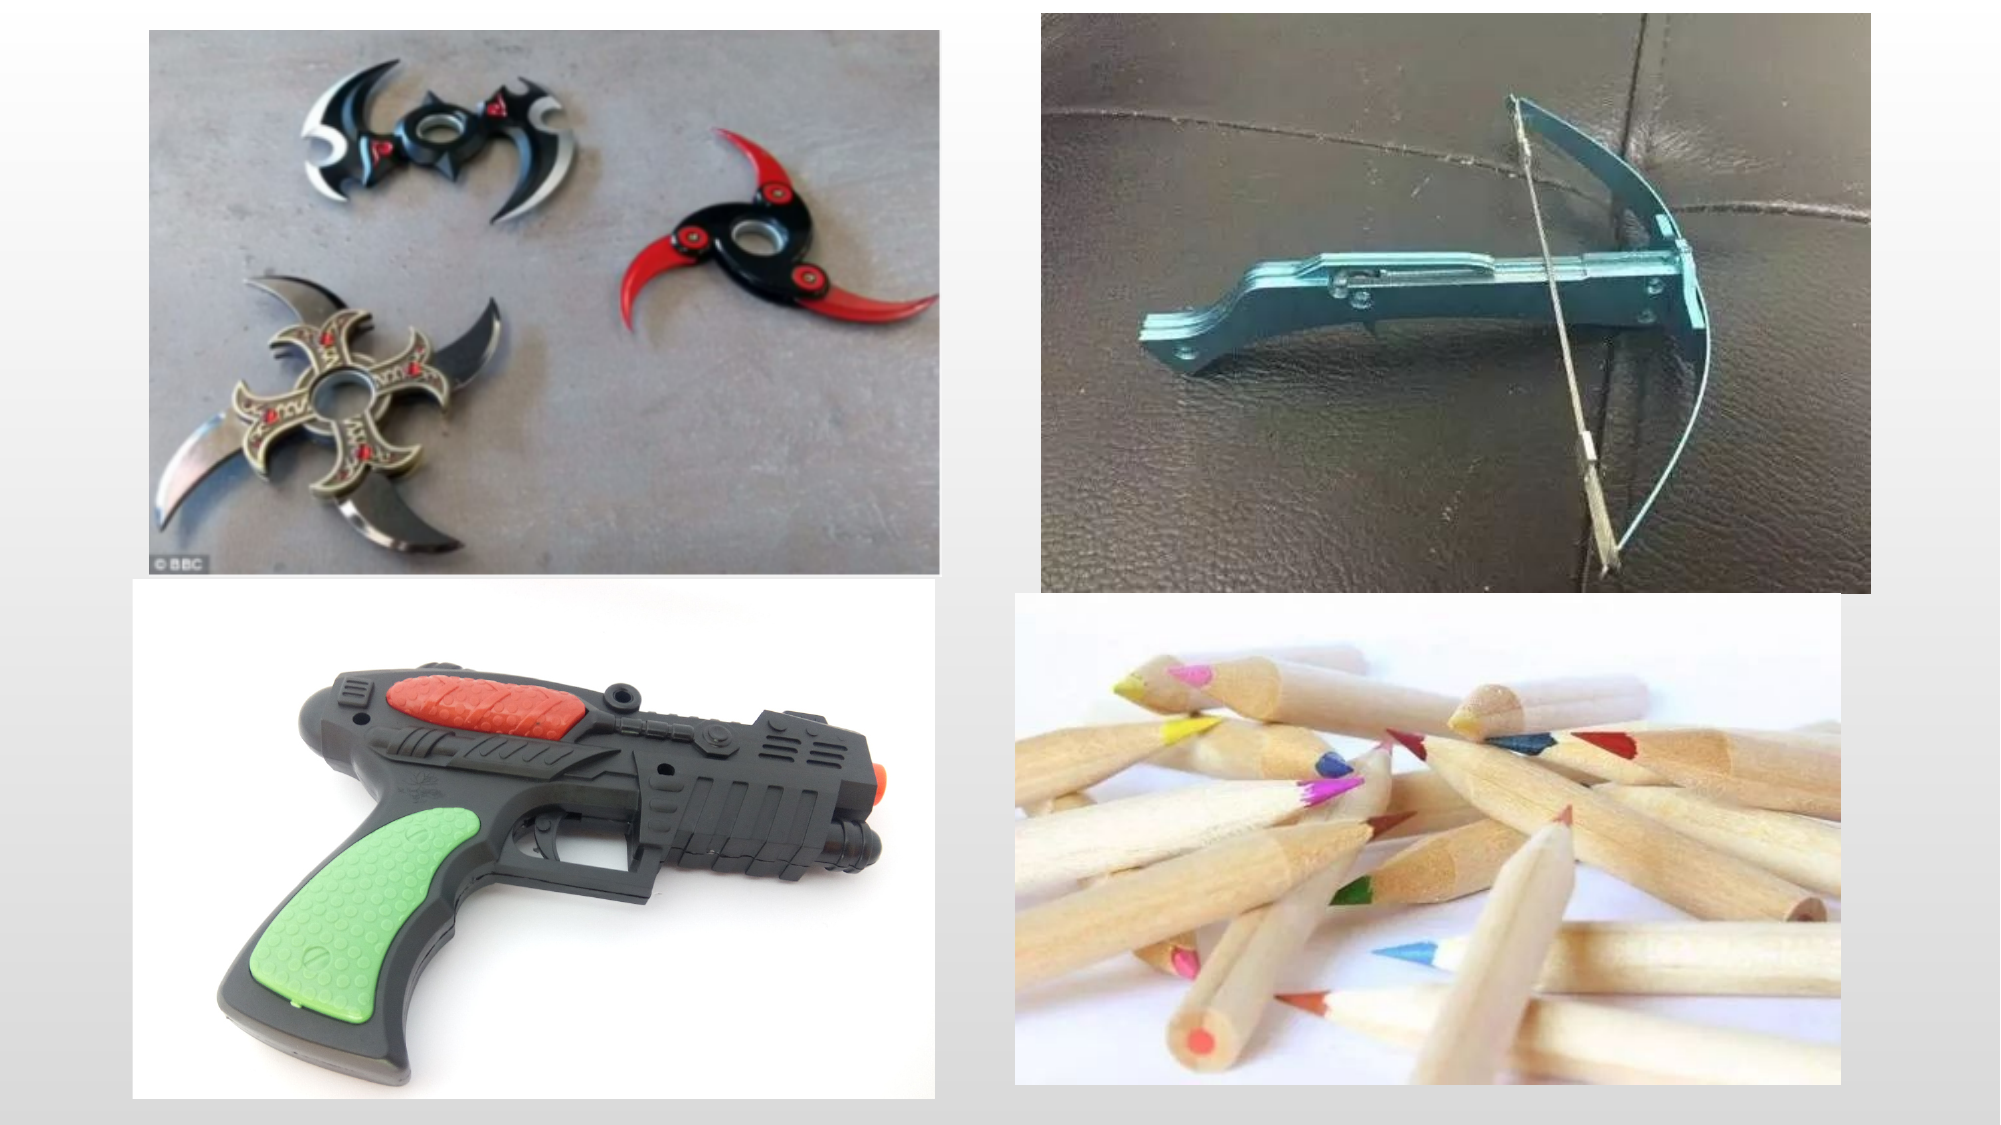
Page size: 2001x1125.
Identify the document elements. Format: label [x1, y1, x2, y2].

picture [149, 30, 942, 577]
picture [1015, 13, 1871, 1085]
picture [132, 579, 942, 1099]
